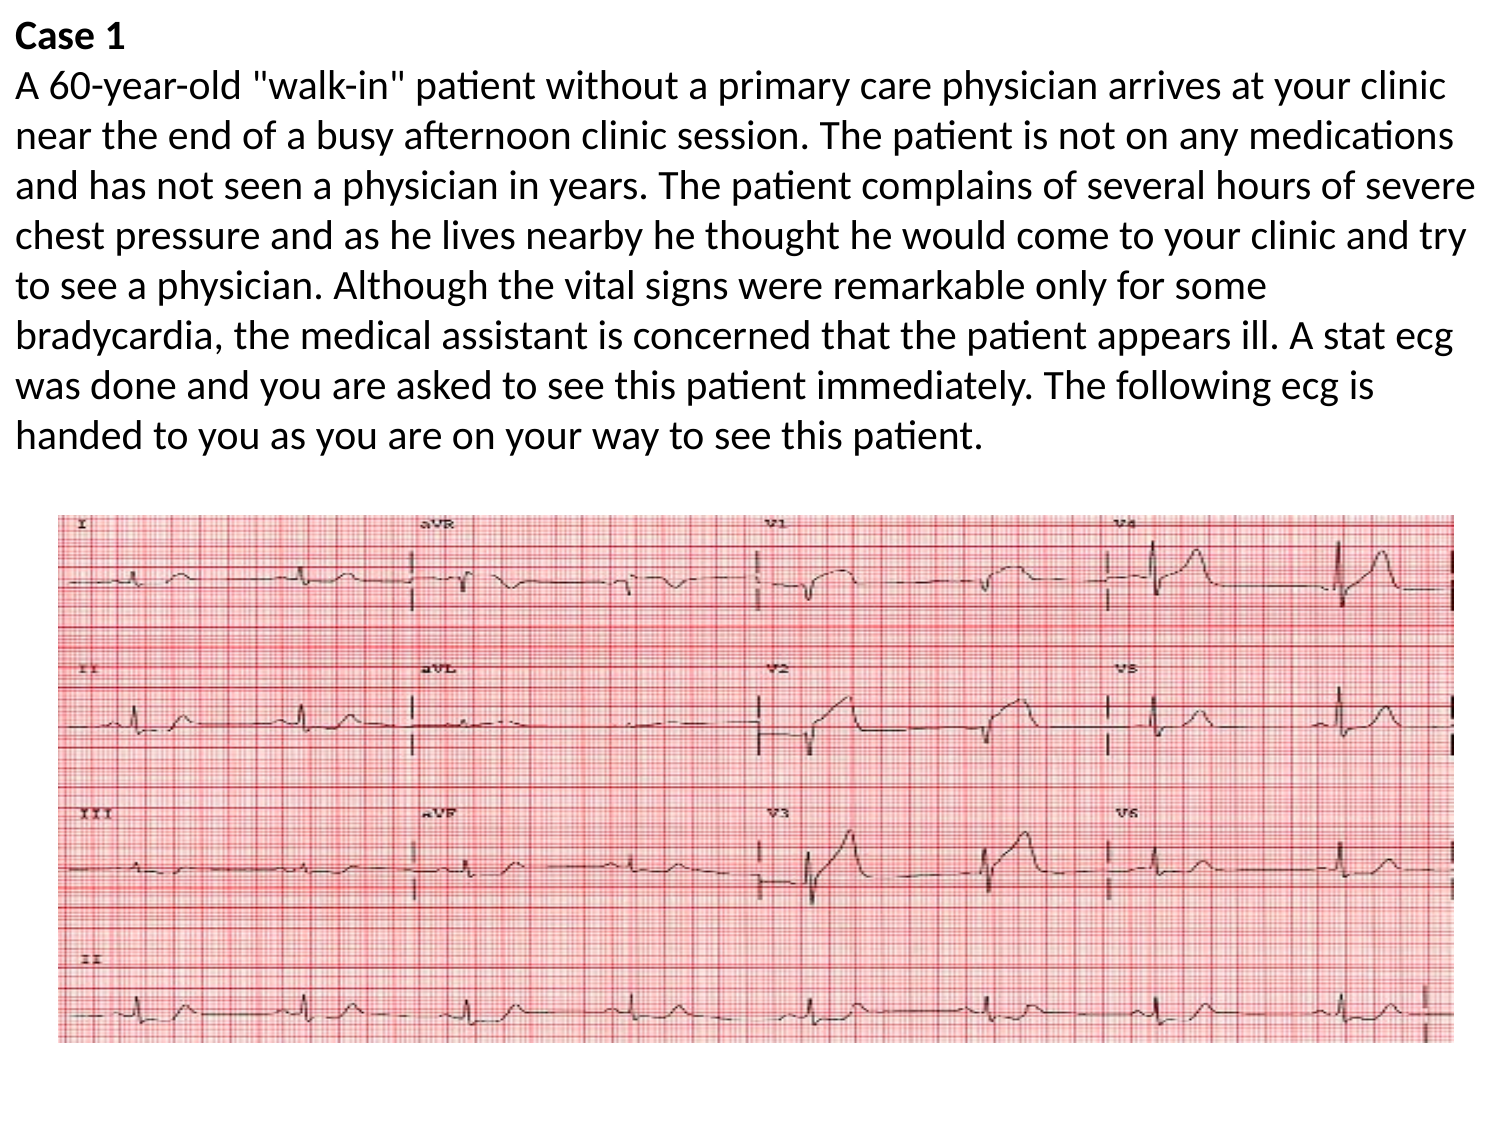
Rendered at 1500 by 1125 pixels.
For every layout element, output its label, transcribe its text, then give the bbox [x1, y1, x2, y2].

text_box Case 1 A 60-year-old "walk-in" patient without a primary care physician arrives at your clinic near the end of a busy afternoon clinic session. The patient is not on any medications and has not seen a physician in years. The patient complains of several hours of severe chest pressure and as he lives nearby he thought he would come to your clinic and try to see a physician. Although the vital signs were remarkable only for some bradycardia, the medical assistant is concerned that the patient appears ill. A stat ecg was done and you are asked to see this patient immediately. The following ecg is handed to you as you are on your way to see this patient. [0, 0, 1500, 516]
picture [58, 515, 1454, 1044]
